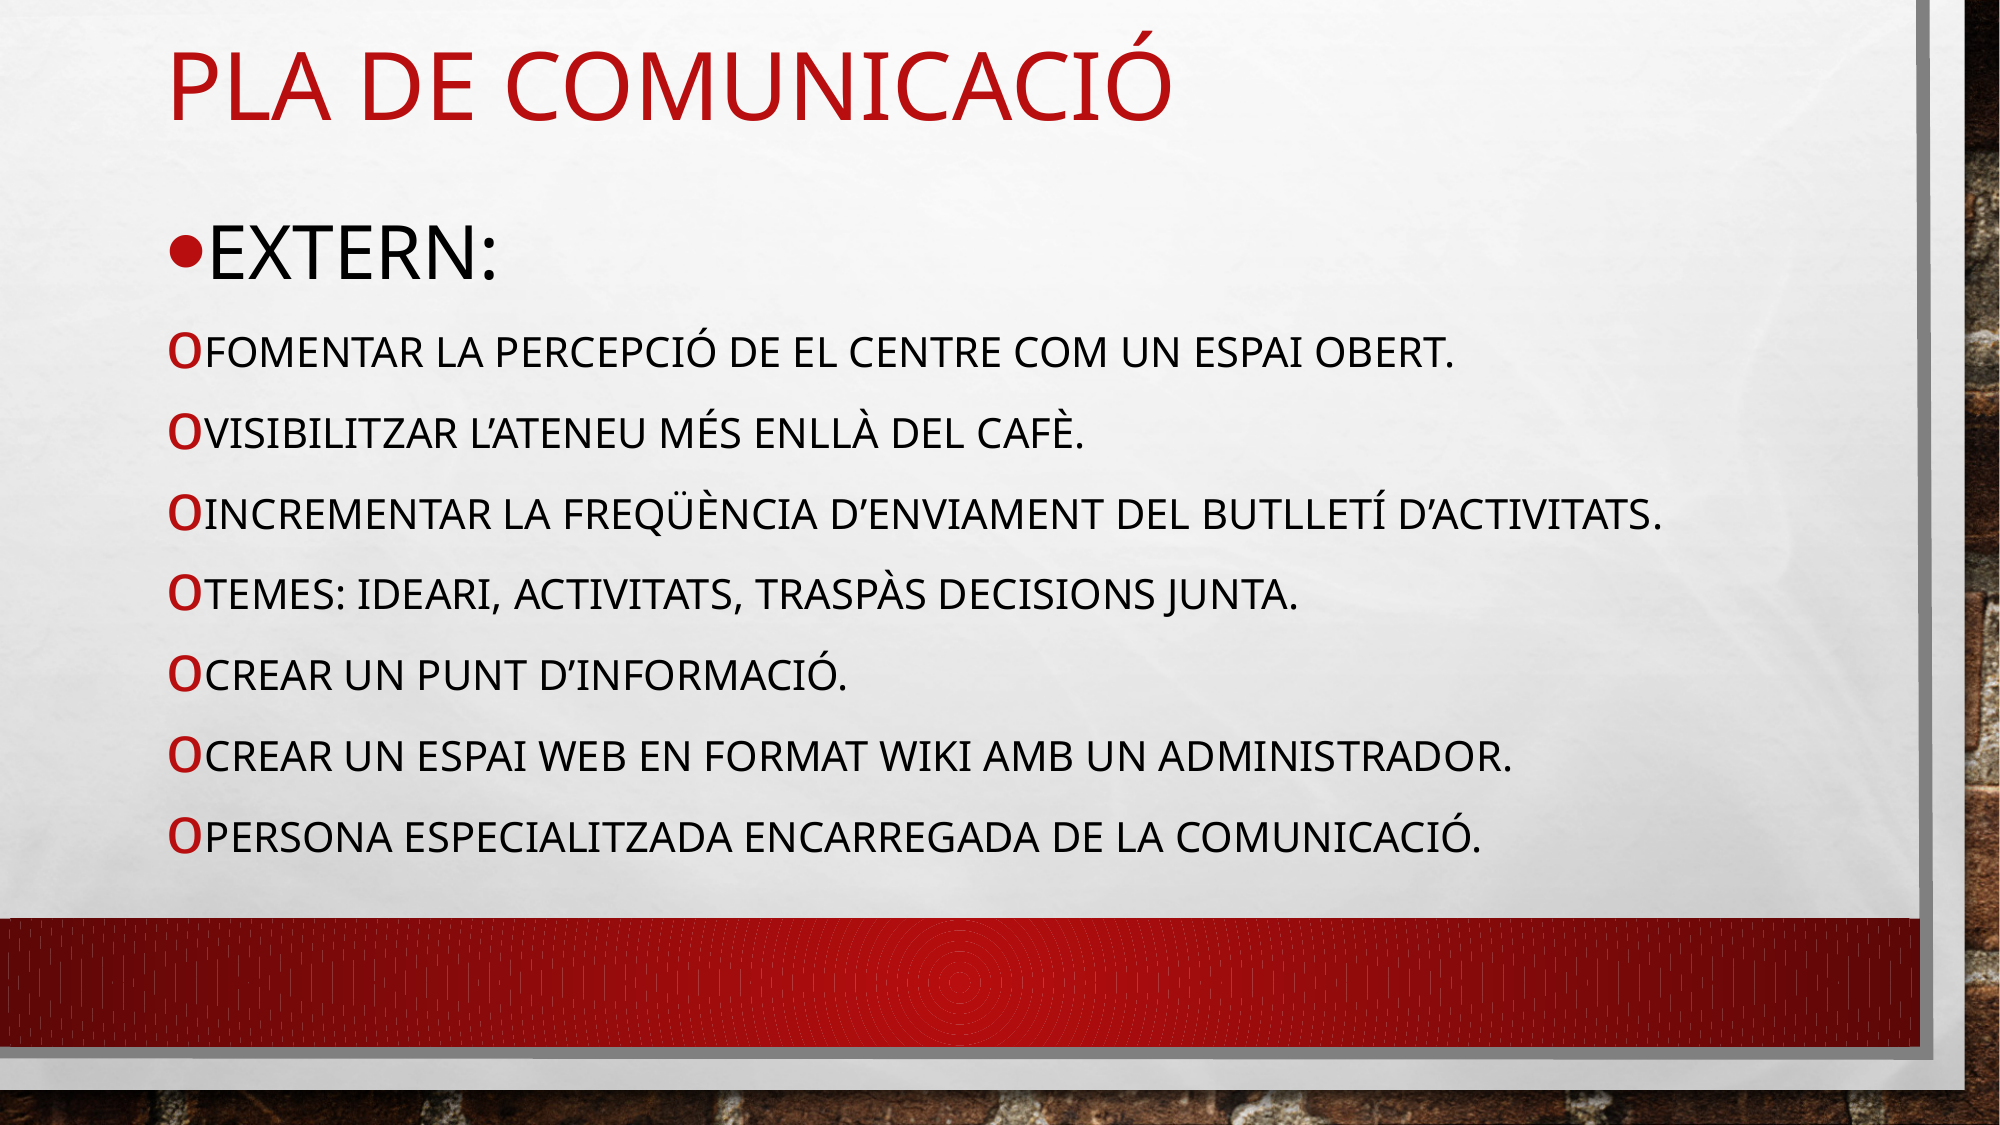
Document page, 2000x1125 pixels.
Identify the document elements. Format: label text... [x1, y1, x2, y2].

picture [0, 0, 2000, 1125]
list Extern: Fomentar la percepció de El Centre com un espai obert. Visibilitzar l’Ateneu més enllà del Cafè. Incrementar la freqüència d’enviament del butlletí d’activitats. Temes: ideari, activitats, traspàs decisions junta. Crear un Punt d’Informació. Crear un espai web en format wiki amb un administrador. Persona especialitzada encarregada de la comunicació. [149, 148, 1850, 906]
title PLA DE COMUNICACIÓ [149, 30, 1850, 148]
